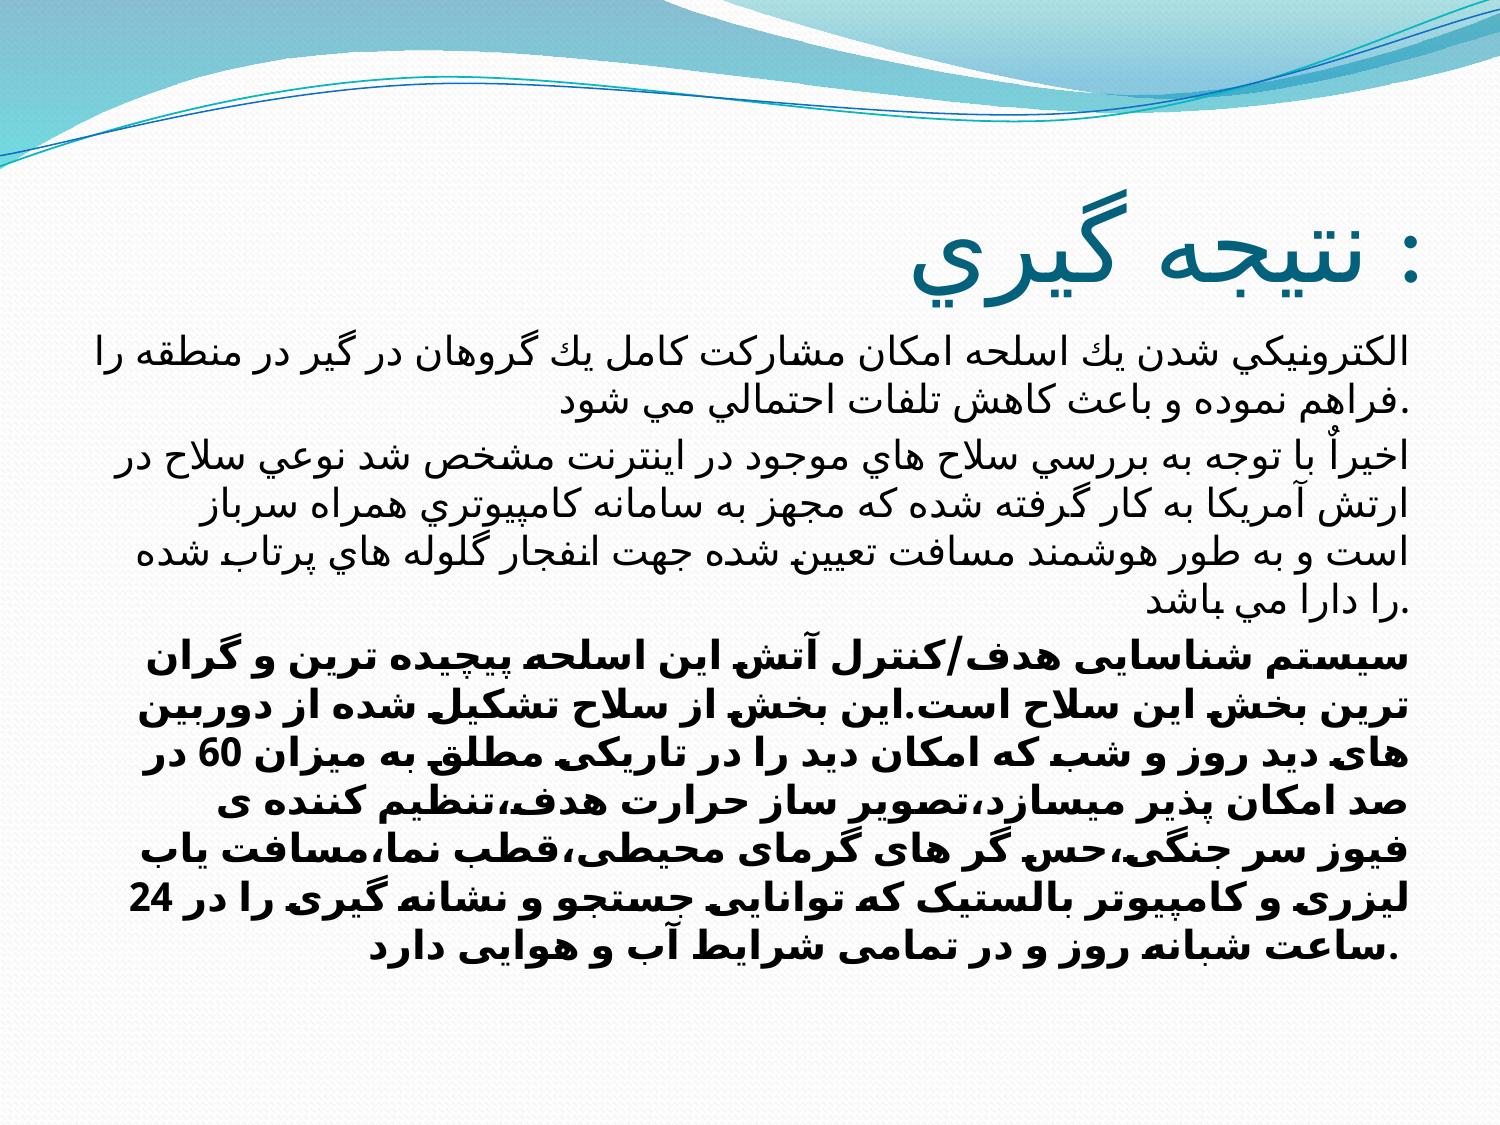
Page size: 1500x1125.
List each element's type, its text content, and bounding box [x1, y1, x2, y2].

list الكترونيكي شدن يك اسلحه امكان مشاركت كامل يك گروهان در گير در منطقه را فراهم نموده و باعث كاهش تلفات احتمالي مي شود. اخيراٌ با توجه به بررسي سلاح هاي موجود در اينترنت مشخص شد نوعي سلاح در ارتش آمريكا به كار گرفته شده كه مجهز به سامانه كامپيوتري همراه سرباز است و به طور هوشمند مسافت تعيين شده جهت انفجار گلوله هاي پرتاب شده را دارا مي باشد. سیستم شناسایی هدف/کنترل آتش این اسلحه پیچیده ترین و گران ترین بخش این سلاح است.این بخش از سلاح تشکیل شده از دوربین های دید روز و شب که امکان دید را در تاریکی مطلق به میزان 60 در صد امکان پذیر میسازد،تصویر ساز حرارت هدف،تنظیم کننده ی فیوز سر جنگی،حس گر های گرمای محیطی،قطب نما،مسافت یاب لیزری و کامپیوتر بالستیک که توانایی جستجو و نشانه گیری را در 24 ساعت شبانه روز و در تمامی شرایط آب و هوایی دارد. [75, 317, 1425, 1038]
title نتيجه گيري : [75, 115, 1425, 303]
